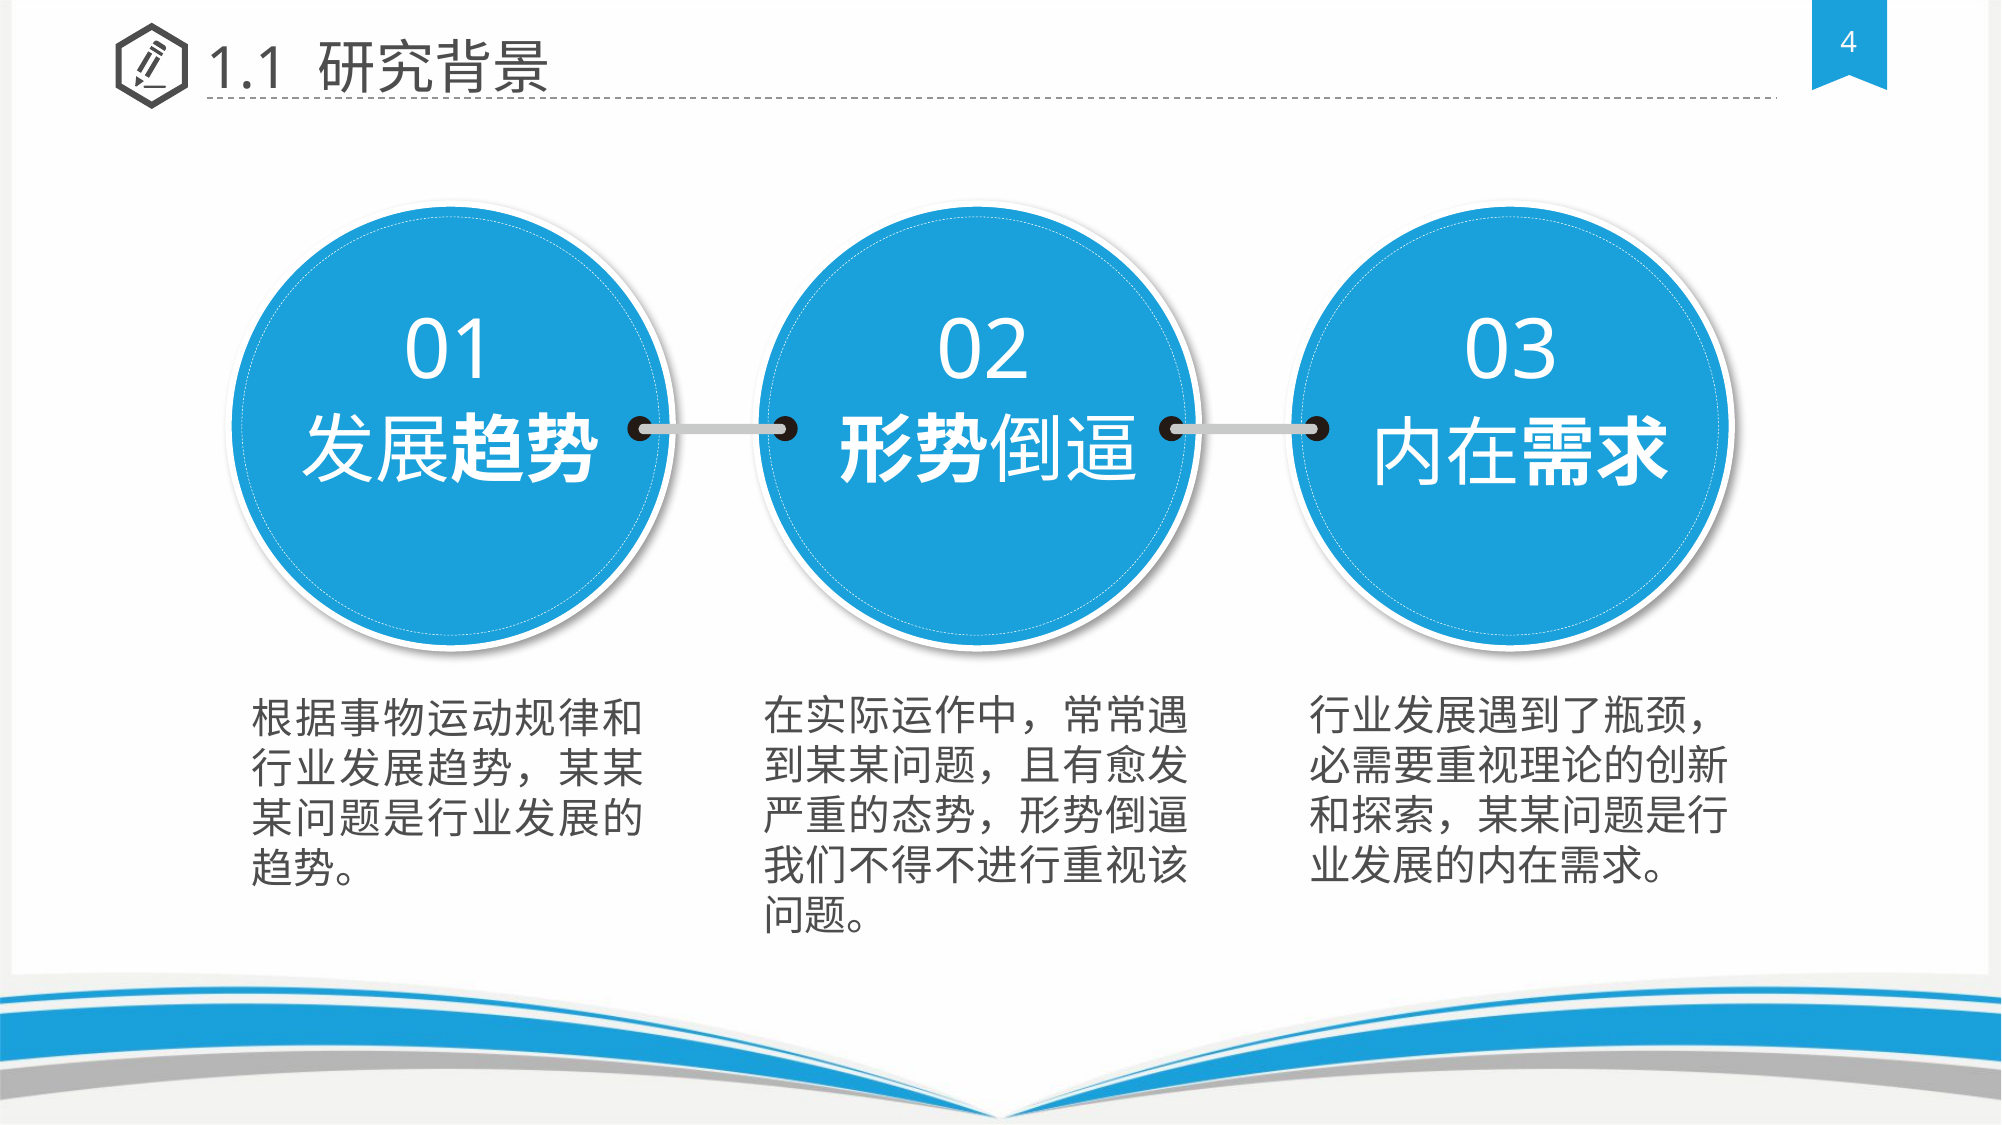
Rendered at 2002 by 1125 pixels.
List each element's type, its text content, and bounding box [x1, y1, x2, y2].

text_box 根据事物运动规律和行业发展趋势，某某某问题是行业发展的趋势。 [237, 684, 660, 900]
text_box 1.1 研究背景 [206, 29, 806, 97]
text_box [228, 203, 673, 649]
text_box [115, 22, 188, 109]
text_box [1159, 416, 1329, 441]
text_box 行业发展遇到了瓶颈，必需要重视理论的创新和探索，某某问题是行业发展的内在需求。 [1294, 681, 1745, 897]
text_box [1288, 203, 1732, 649]
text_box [755, 203, 1200, 649]
text_box 在实际运作中，常常遇到某某问题，且有愈发严重的态势，形势倒逼我们不得不进行重视该问题。 [748, 681, 1205, 947]
picture [0, 0, 2002, 1125]
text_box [627, 416, 798, 441]
